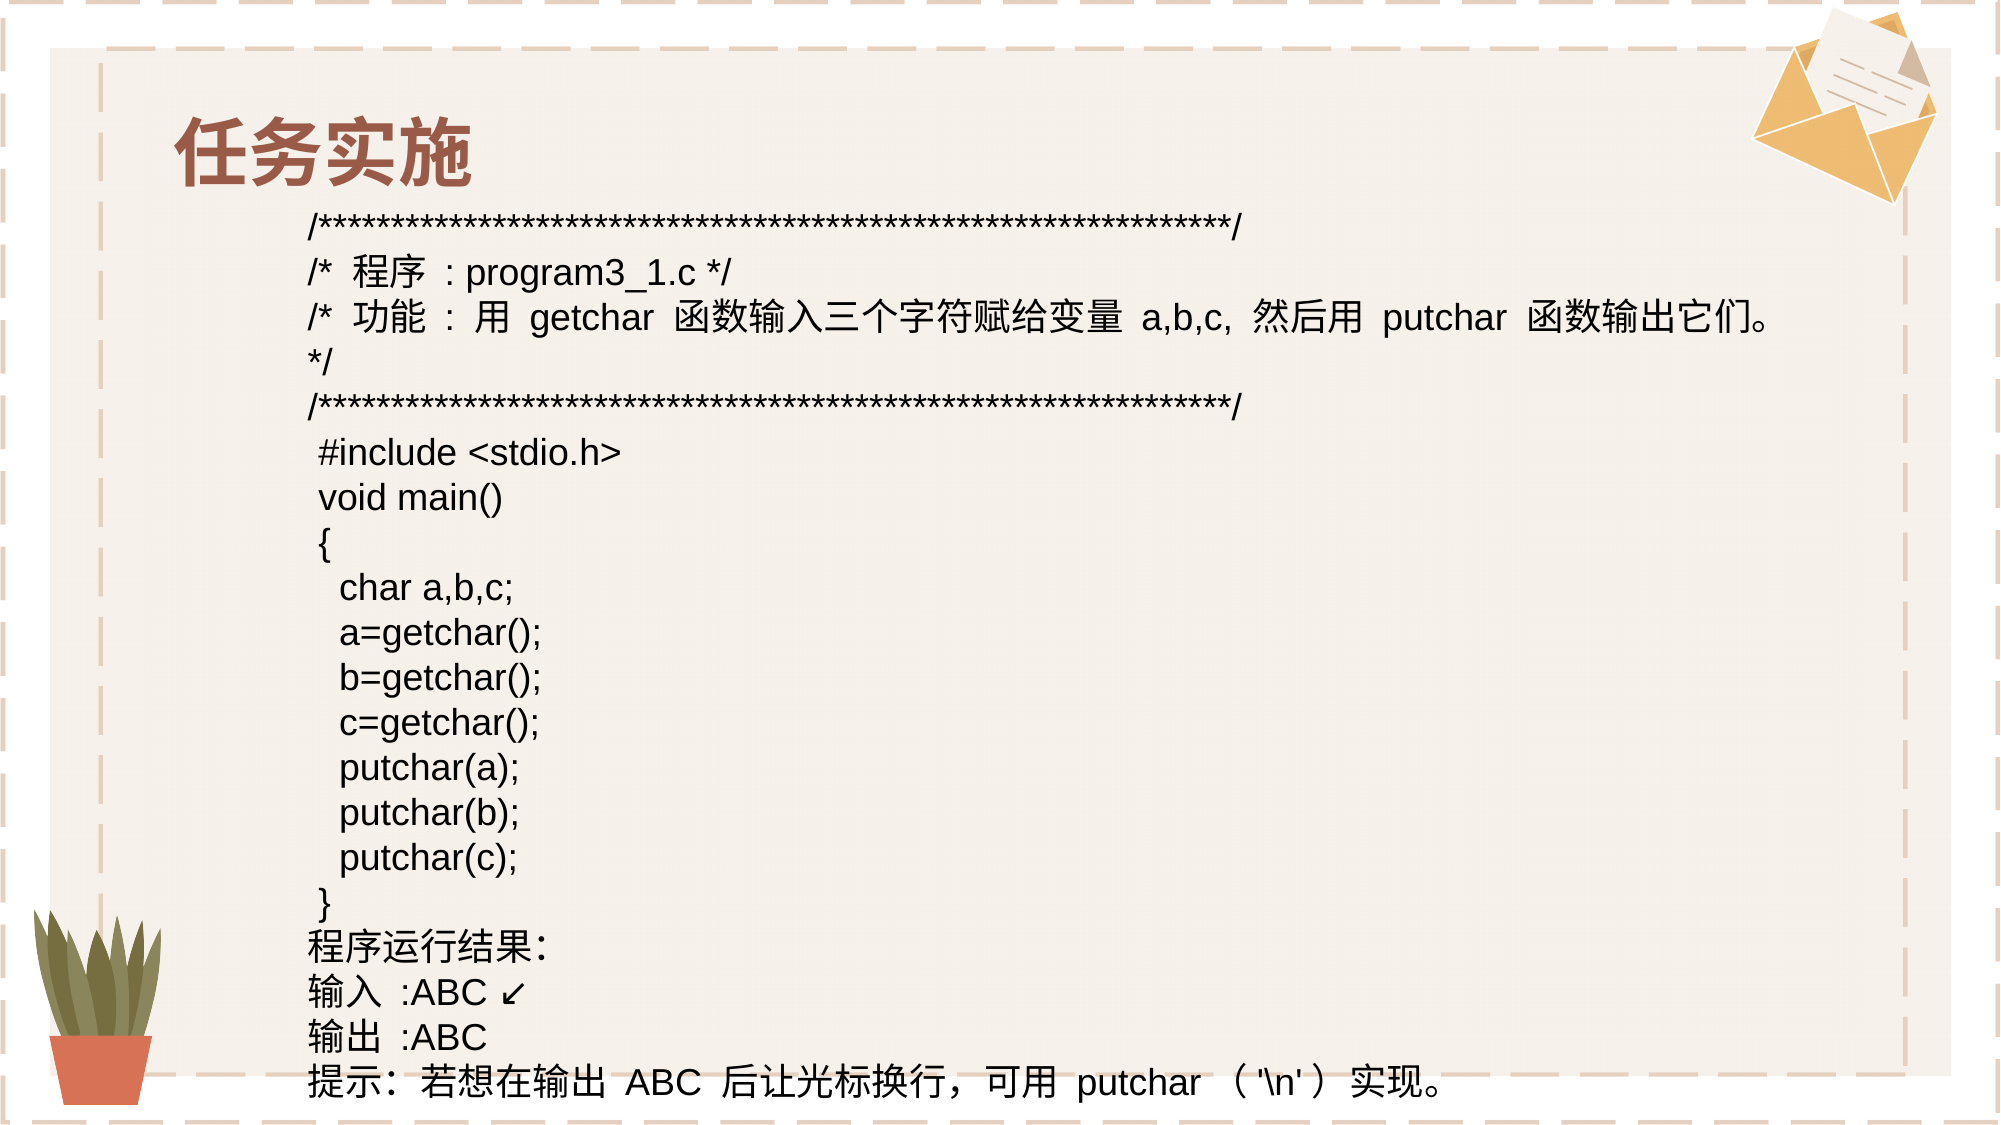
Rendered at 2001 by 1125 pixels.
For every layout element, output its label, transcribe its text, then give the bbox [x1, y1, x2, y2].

text_box /***************************************************************/ /* 程序 : program3_1.c */ /* 功能 : 用 getchar 函数输入三个字符赋给变量 a,b,c, 然后用 putchar 函数输出它们。*/ /***************************************************************/ #include <stdio.h> void main() { char a,b,c; a=getchar(); b=getchar(); c=getchar(); putchar(a); putchar(b); putchar(c); } 程序运行结果： 输入 :ABC ↙ 输出 :ABC 提示：若想在输出 ABC 后让光标换行，可用 putchar（'\n'）实现。 [303, 1078, 1826, 1111]
picture [0, 0, 2000, 1125]
